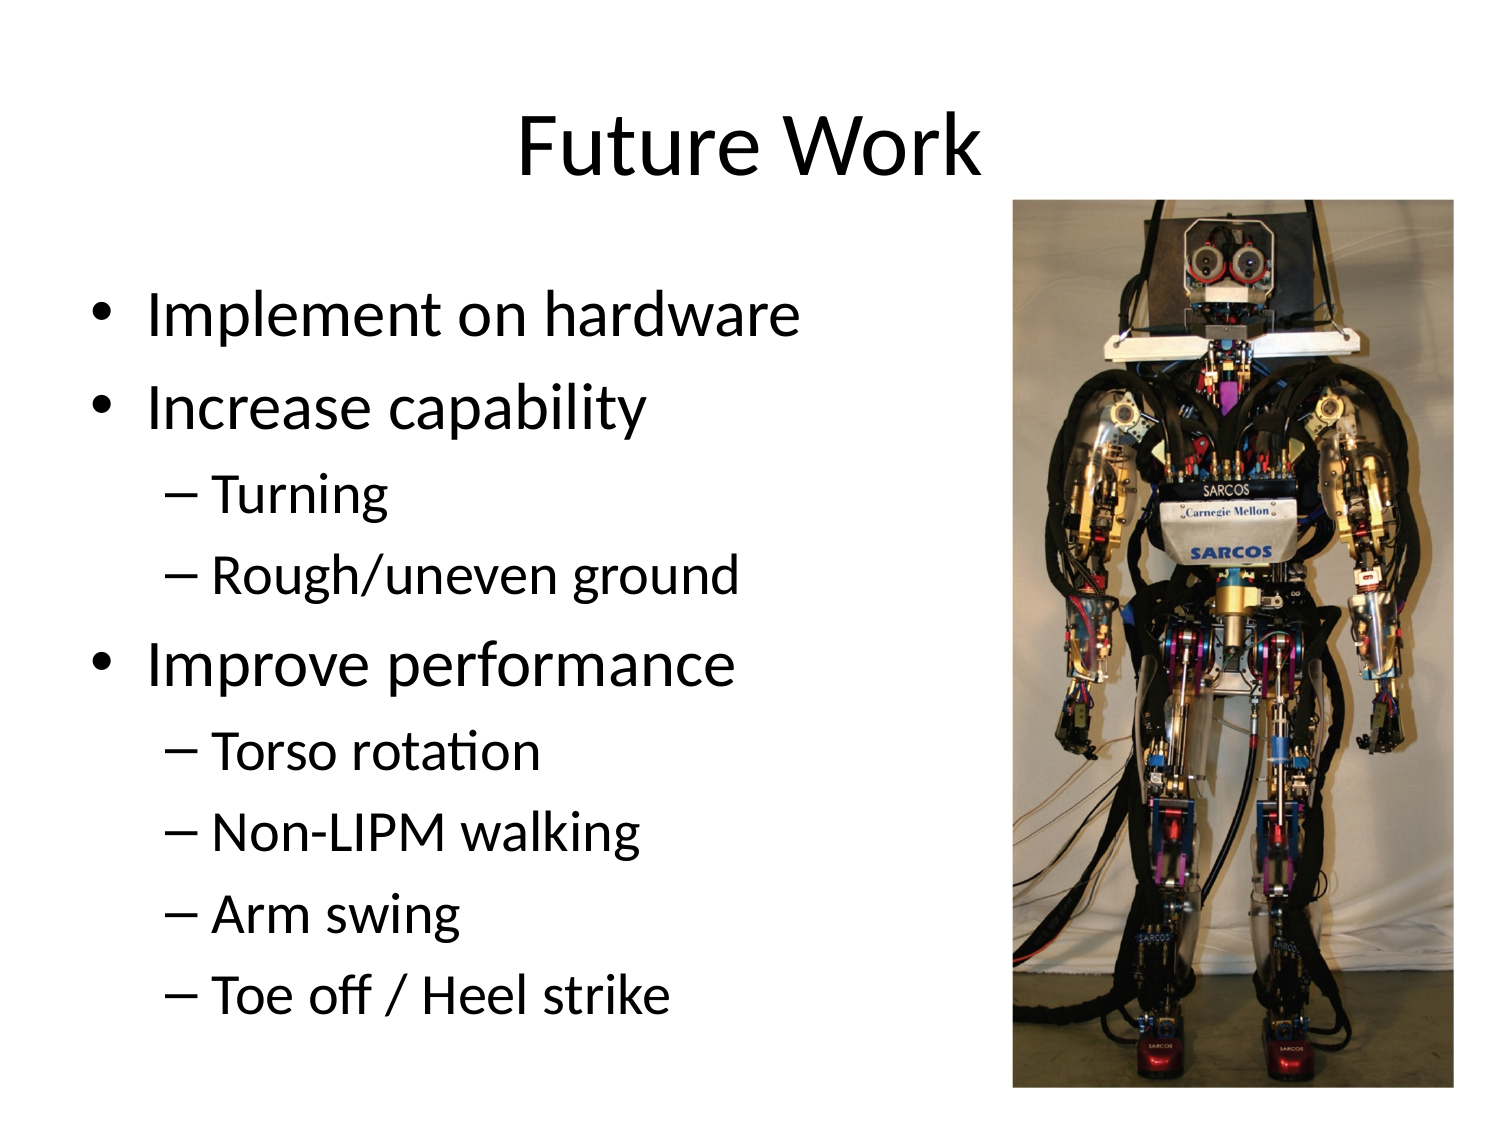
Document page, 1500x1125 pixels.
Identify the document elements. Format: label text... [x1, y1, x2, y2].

title Future Work [75, 45, 1425, 233]
picture [1012, 199, 1454, 1088]
list Implement on hardware Increase capability Turning Rough/uneven ground Improve performance Torso rotation Non-LIPM walking Arm swing Toe off / Heel strike [75, 262, 1425, 1125]
